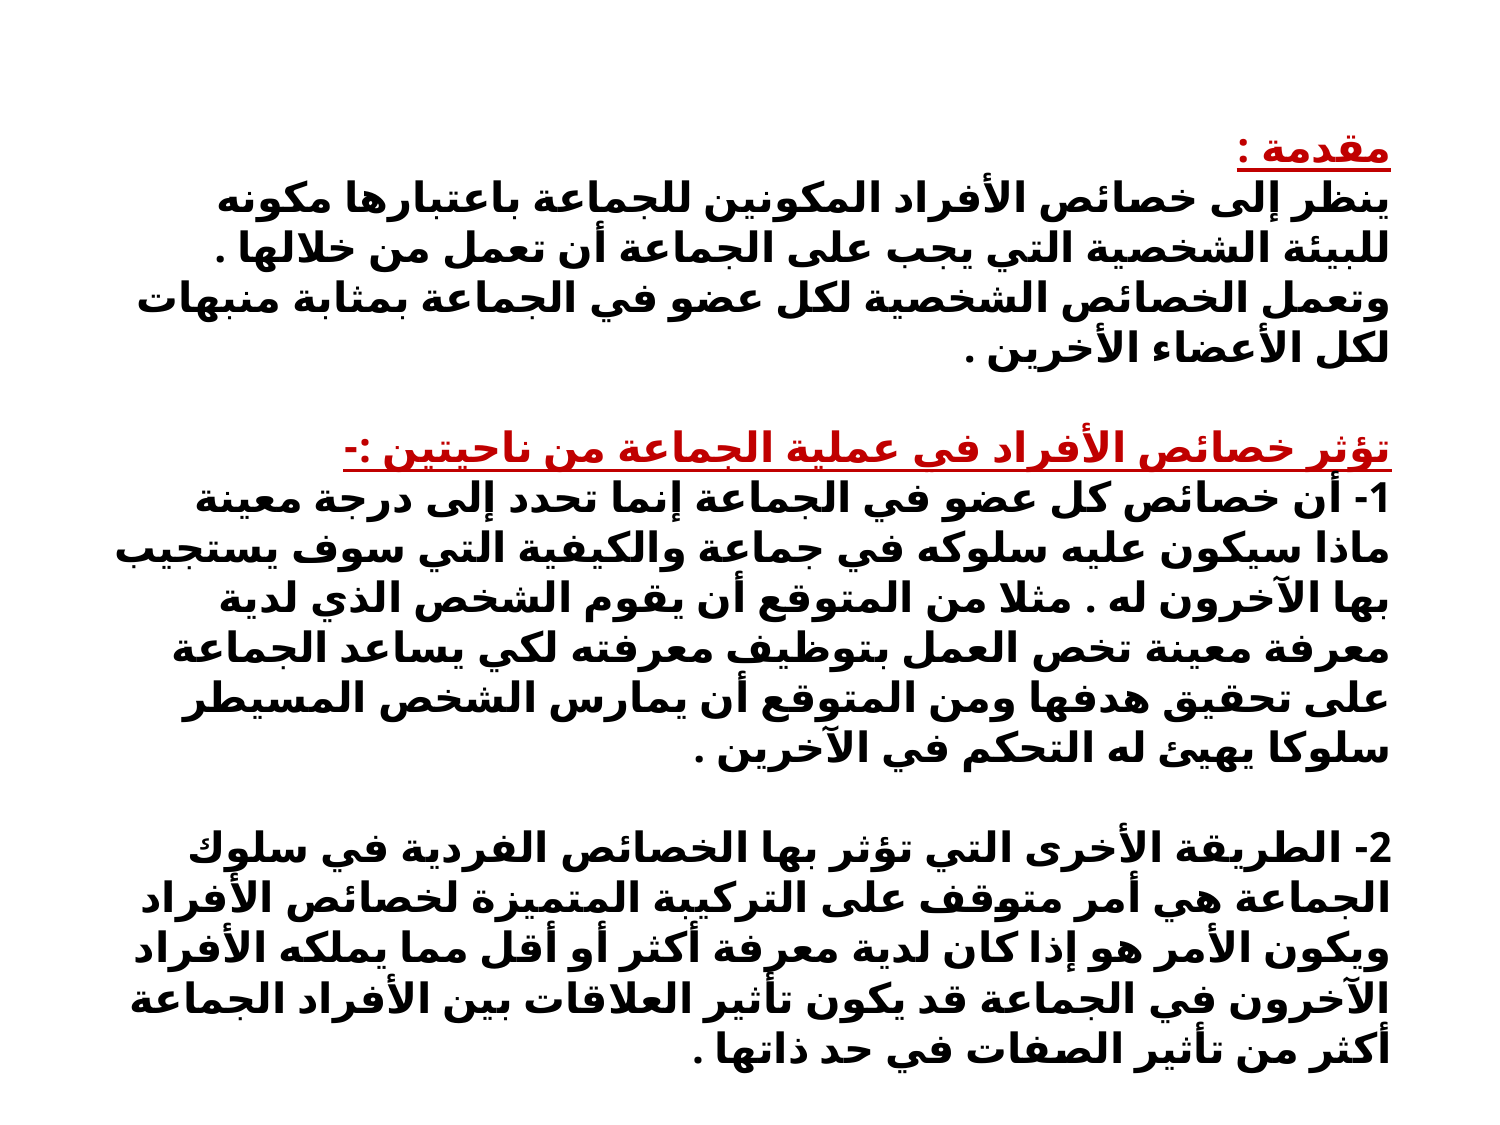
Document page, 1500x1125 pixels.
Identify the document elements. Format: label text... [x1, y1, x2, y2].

text_box مقدمة : ينظر إلى خصائص الأفراد المكونين للجماعة باعتبارها مكونه للبيئة الشخصية التي يجب على الجماعة أن تعمل من خلالها . وتعمل الخصائص الشخصية لكل عضو في الجماعة بمثابة منبهات لكل الأعضاء الأخرين . تؤثر خصائص الأفراد في عملية الجماعة من ناحيتين :- 1- أن خصائص كل عضو في الجماعة إنما تحدد إلى درجة معينة ماذا سيكون عليه سلوكه في جماعة والكيفية التي سوف يستجيب بها الآخرون له . مثلا من المتوقع أن يقوم الشخص الذي لدية معرفة معينة تخص العمل بتوظيف معرفته لكي يساعد الجماعة على تحقيق هدفها ومن المتوقع أن يمارس الشخص المسيطر سلوكا يهيئ له التحكم في الآخرين . 2- الطريقة الأخرى التي تؤثر بها الخصائص الفردية في سلوك الجماعة هي أمر متوقف على التركيبة المتميزة لخصائص الأفراد ويكون الأمر هو إذا كان لدية معرفة أكثر أو أقل مما يملكه الأفراد الآخرون في الجماعة قد يكون تأثير العلاقات بين الأفراد الجماعة أكثر من تأثير الصفات في حد ذاتها . [95, 113, 1407, 1079]
